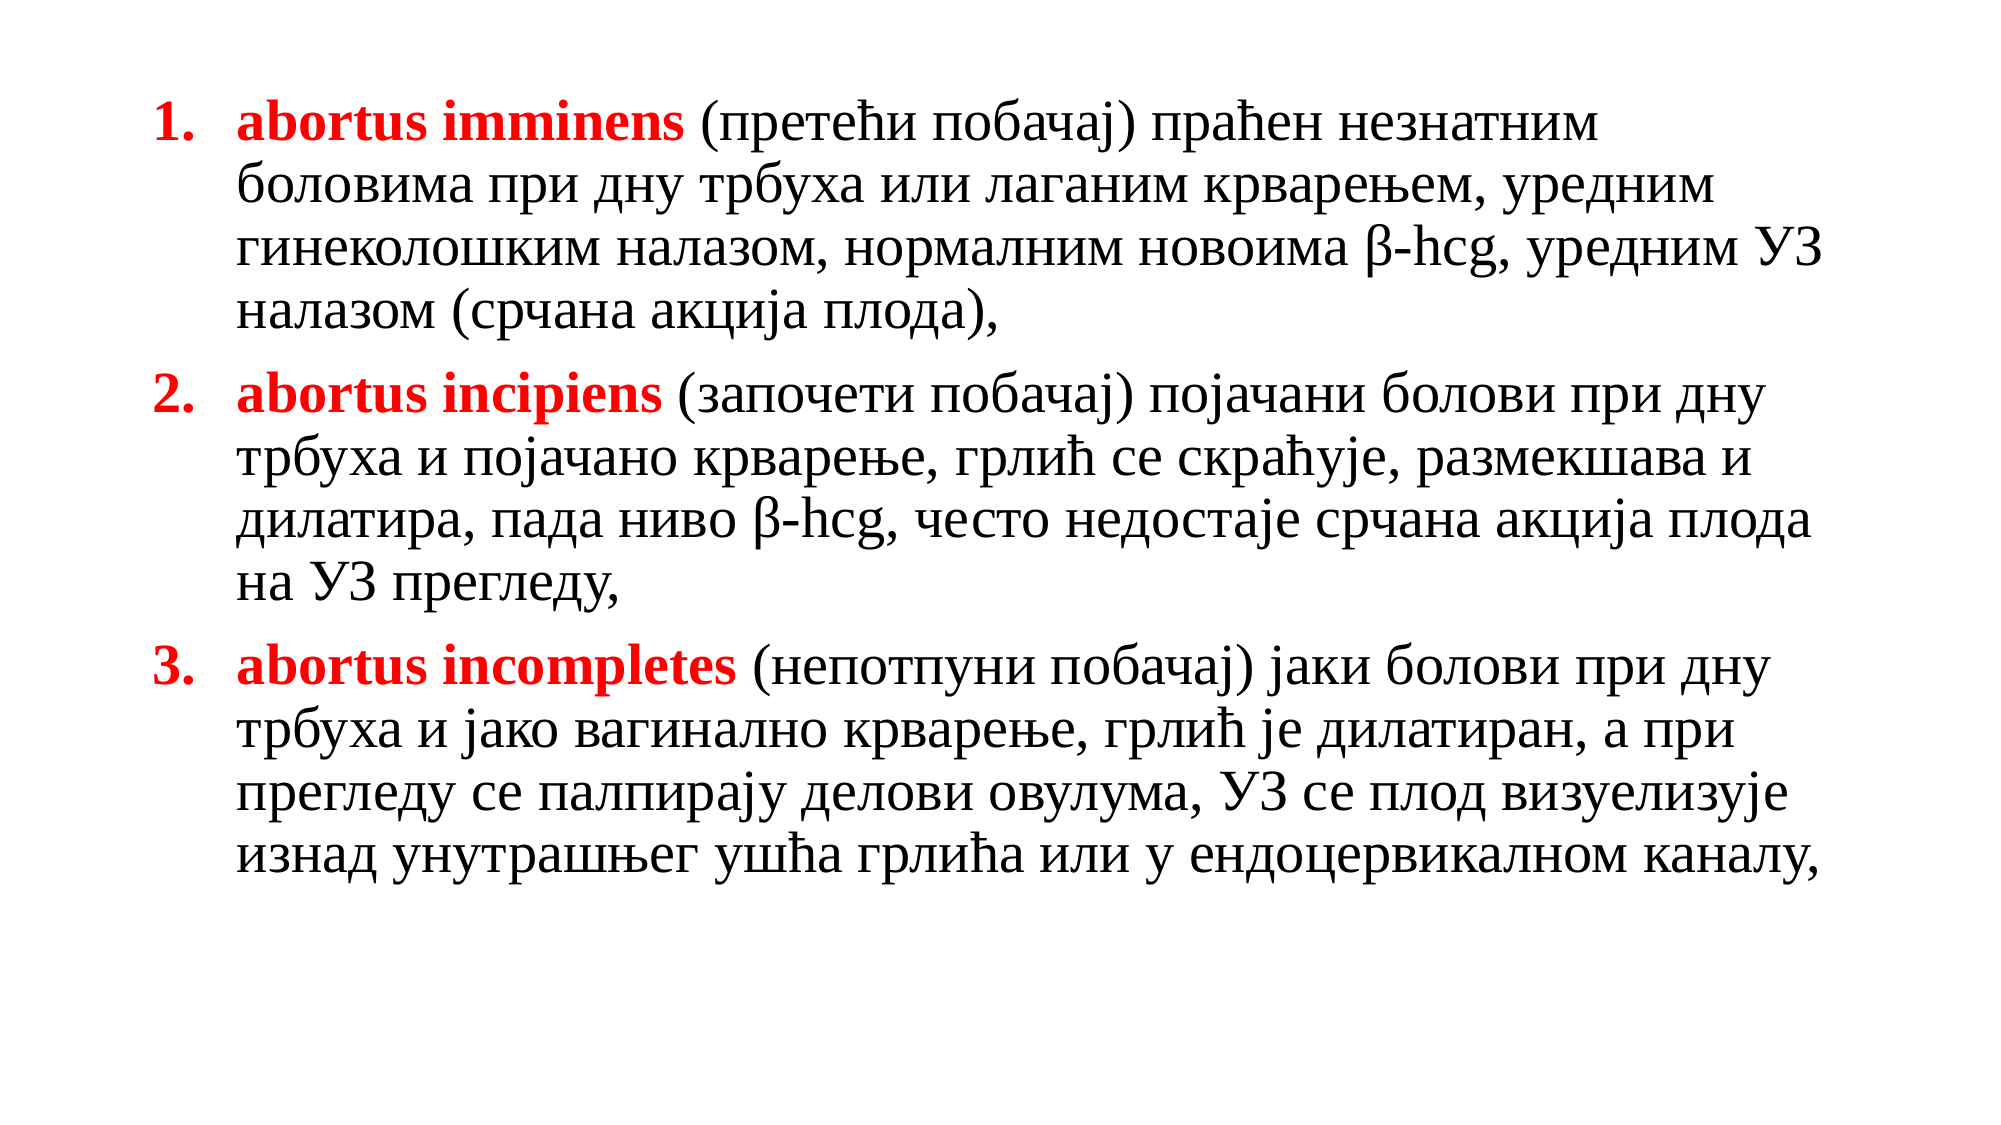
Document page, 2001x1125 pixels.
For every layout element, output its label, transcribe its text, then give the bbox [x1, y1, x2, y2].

list abortus imminens (претећи побачај) праћен незнатним боловима при дну трбуха или лаганим крварењем, уредним гинеколошким налазом, нормалним новоима β-hcg, уредним УЗ налазом (срчана акција плода), abortus incipiens (започети побачај) појачани болови при дну трбуха и појачано крварење, грлић се скраћује, размекшава и дилатира, пада ниво β-hcg, често недостаје срчана акција плода на УЗ прегледу, abortus incompletes (непотпуни побачај) јаки болови при дну трбуха и јако вагинално крварење, грлић је дилатиран, а при прегледу се палпирају делови овулума, УЗ се плод визуелизује изнад унутрашњег ушћа грлића или у ендоцервикалном каналу, [137, 82, 1863, 1014]
